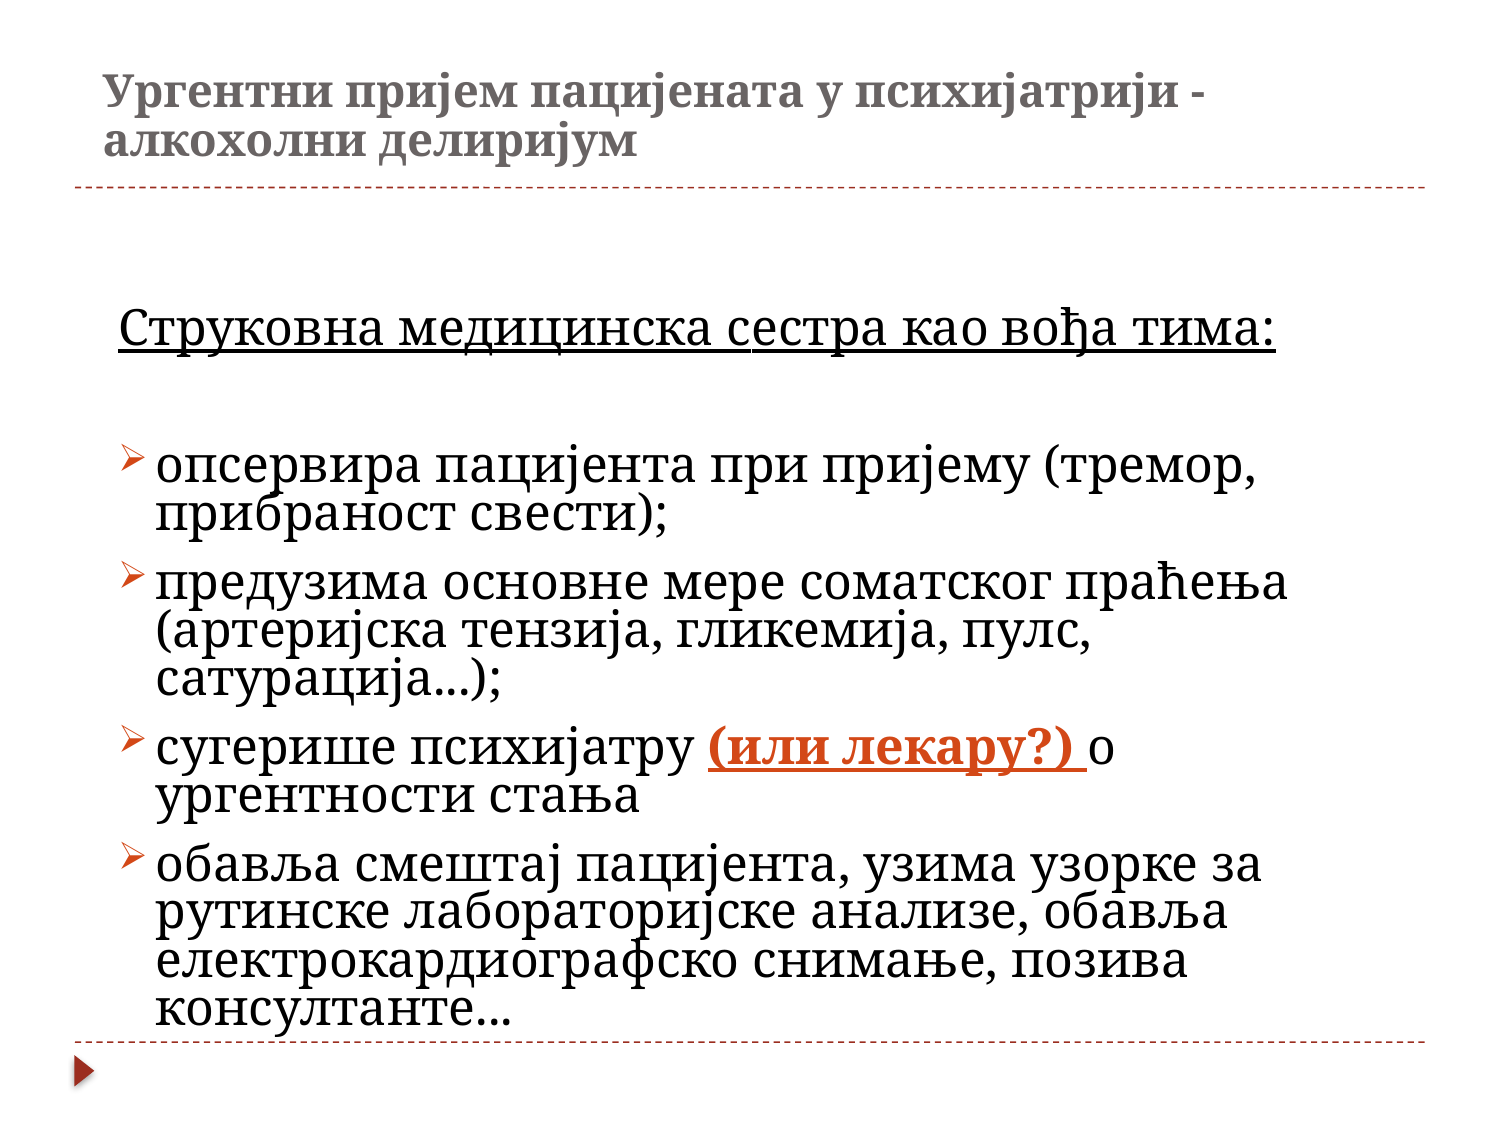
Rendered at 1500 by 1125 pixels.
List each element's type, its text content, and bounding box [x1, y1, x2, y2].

list Струковна медицинска сестра као вођа тима: опсервира пацијента при пријему (тремор, прибраност свести); предузима основне мере соматског праћења (артеријска тензија, гликемија, пулс, сатурација...); сугерише психијатру (или лекару?) о ургентности стања обавља смештај пацијента, узима узорке за рутинске лабораторијске анализе, обавља електрокардиографско снимање, позива консултанте... [102, 299, 1398, 1014]
title Ургентни пријем пацијената у психијатрији - алкохолни делиријум [87, 59, 1451, 176]
